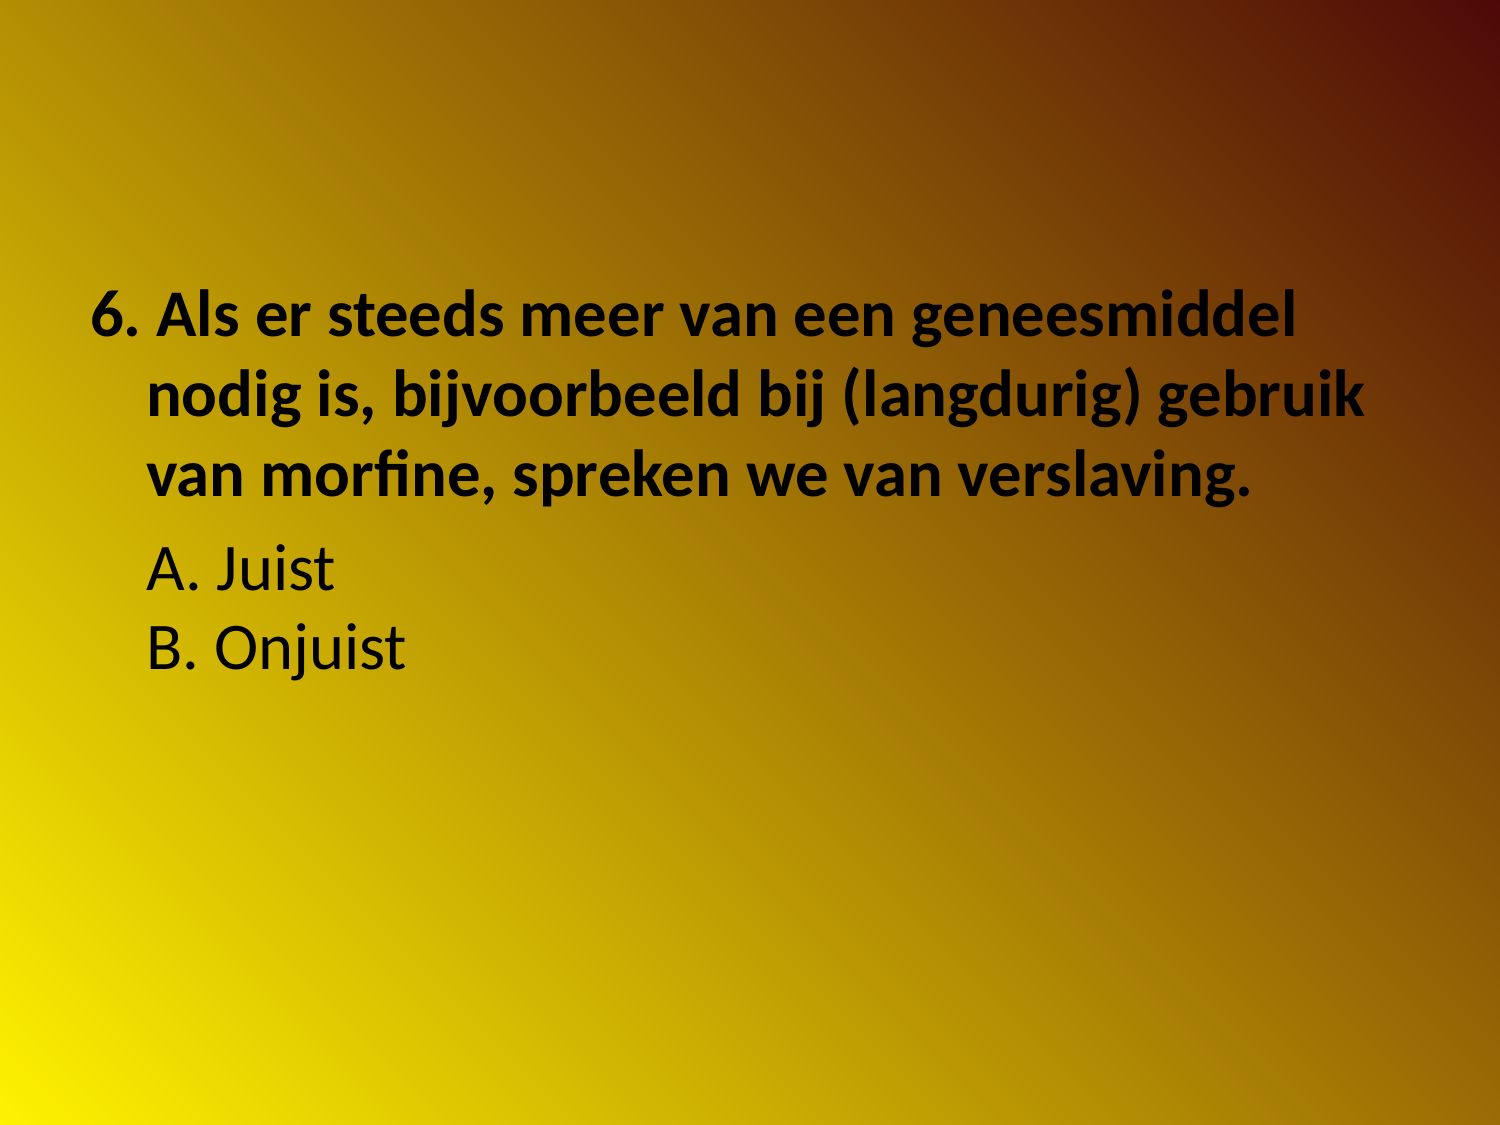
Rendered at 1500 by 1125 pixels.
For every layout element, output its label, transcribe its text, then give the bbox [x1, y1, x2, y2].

list 6. Als er steeds meer van een geneesmiddel nodig is, bijvoorbeeld bij (langdurig) gebruik van morfine, spreken we van verslaving. A. Juist B. Onjuist [75, 262, 1425, 1005]
